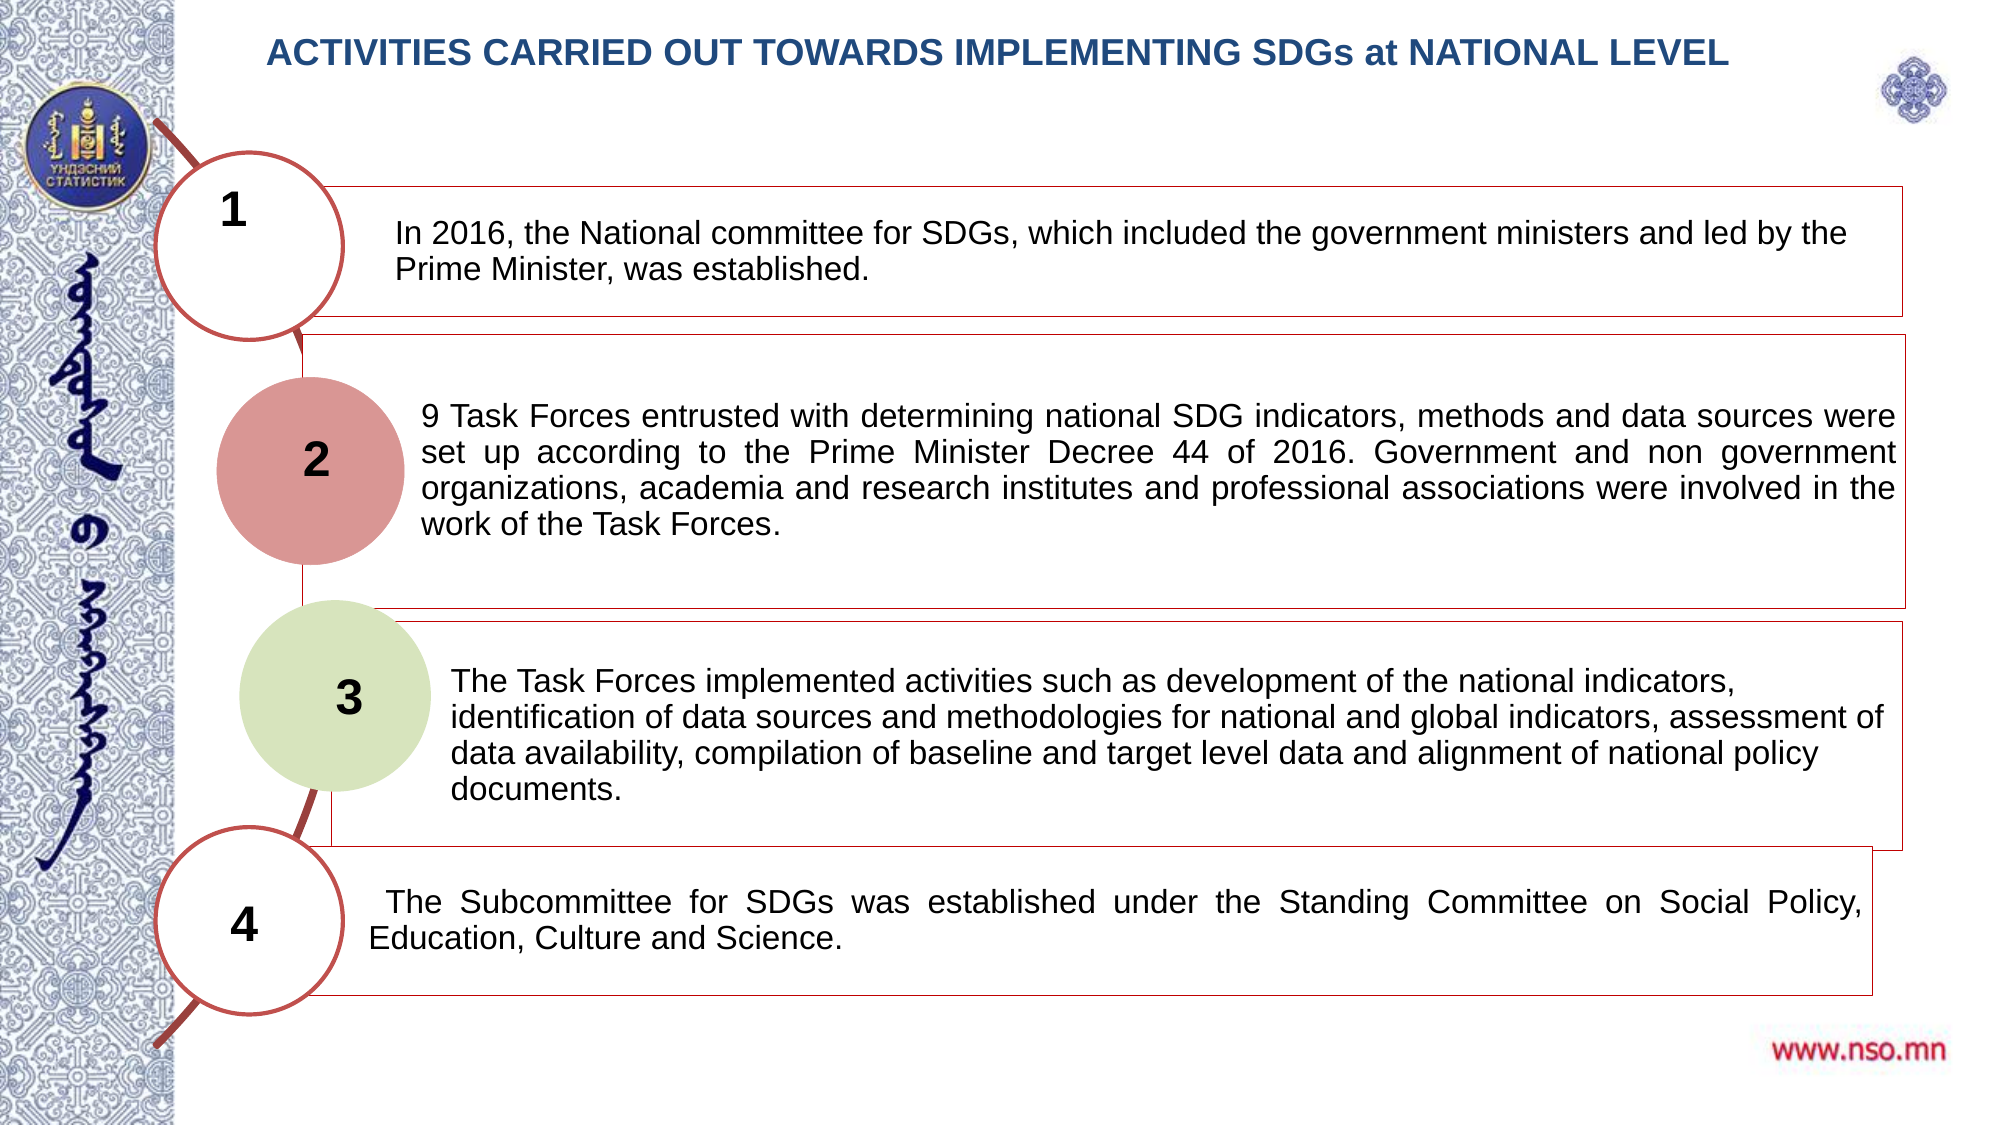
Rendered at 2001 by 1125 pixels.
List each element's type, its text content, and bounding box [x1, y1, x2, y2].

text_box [155, 96, 1903, 1071]
text_box ACTIVITIES CARRIED OUT TOWARDS IMPLEMENTING SDGs at NATIONAL LEVEL [174, 20, 1843, 81]
picture [0, 0, 2001, 1125]
